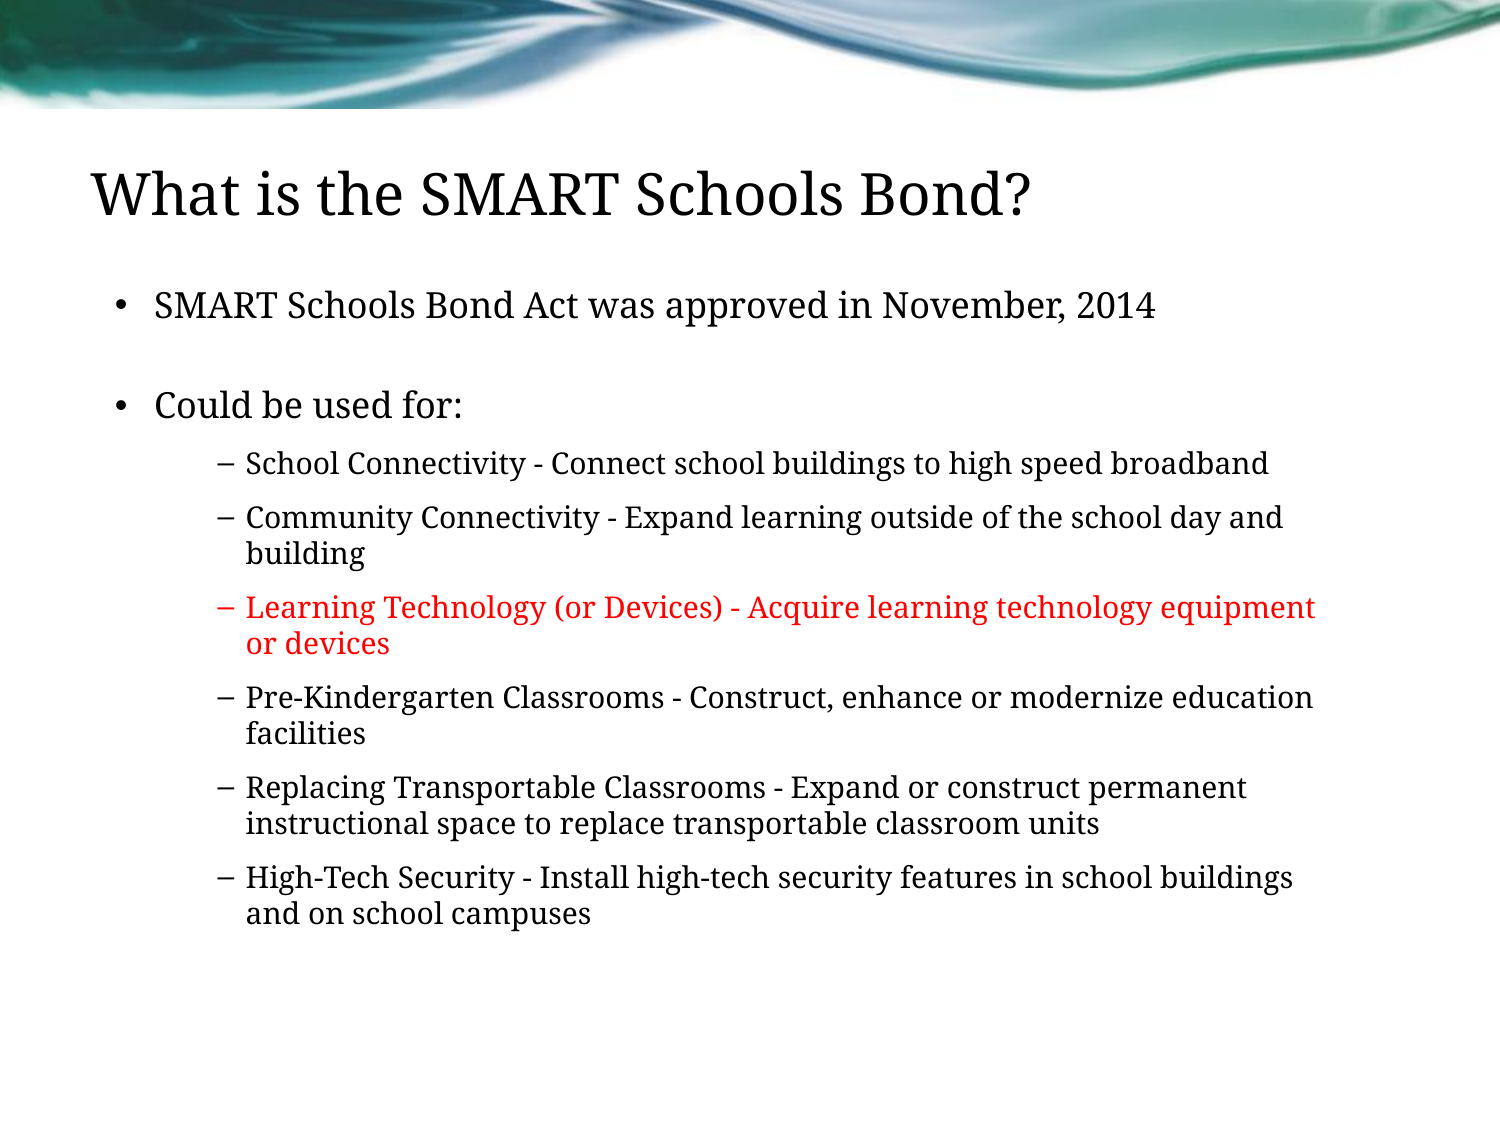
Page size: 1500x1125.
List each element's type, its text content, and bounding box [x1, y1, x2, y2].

title What is the SMART Schools Bond? [75, 149, 1425, 300]
picture [0, 0, 1500, 109]
list SMART Schools Bond Act was approved in November, 2014 Could be used for: School Connectivity - Connect school buildings to high speed broadband Community Connectivity - Expand learning outside of the school day and building Learning Technology (or Devices) - Acquire learning technology equipment or devices Pre-Kindergarten Classrooms - Construct, enhance or modernize education facilities Replacing Transportable Classrooms - Expand or construct permanent instructional space to replace transportable classroom units High-Tech Security - Install high-tech security features in school buildings and on school campuses [99, 275, 1363, 941]
